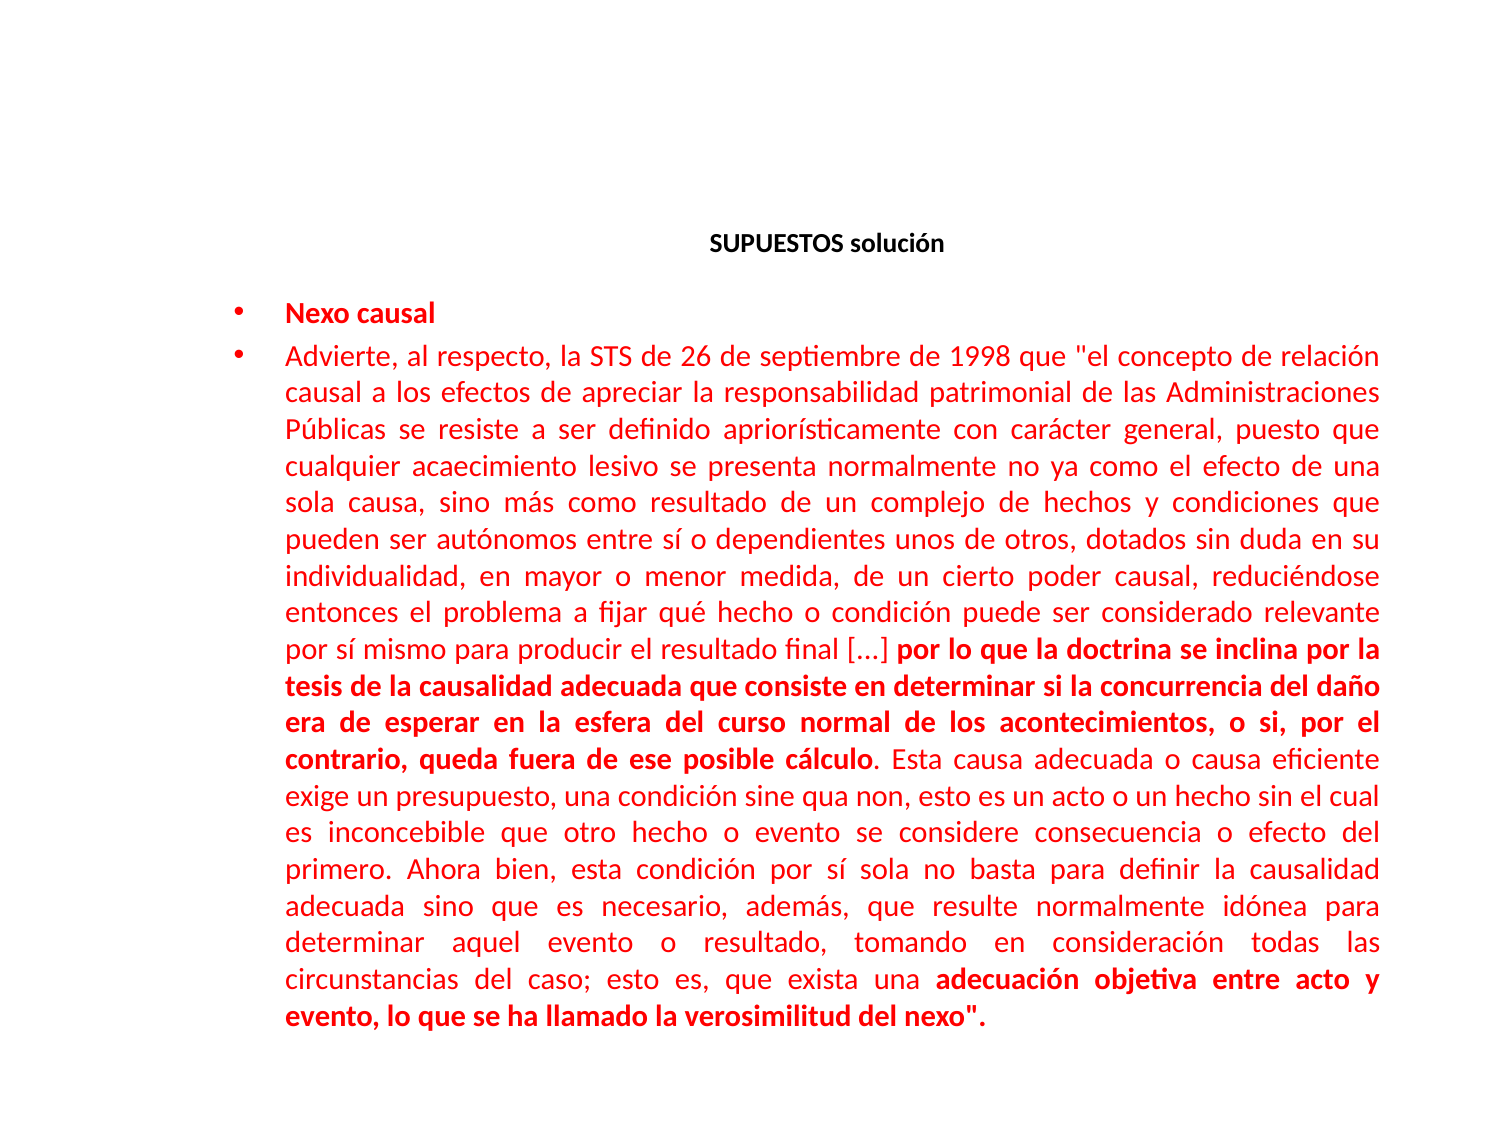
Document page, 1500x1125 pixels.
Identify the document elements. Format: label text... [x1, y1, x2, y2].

list Nexo causal Advierte, al respecto, la STS de 26 de septiembre de 1998 que "el concepto de relación causal a los efectos de apreciar la responsabilidad patrimonial de las Administraciones Públicas se resiste a ser definido apriorísticamente con carácter general, puesto que cualquier acaecimiento lesivo se presenta normalmente no ya como el efecto de una sola causa, sino más como resultado de un complejo de hechos y condiciones que pueden ser autónomos entre sí o dependientes unos de otros, dotados sin duda en su individualidad, en mayor o menor medida, de un cierto poder causal, reduciéndose entonces el problema a fijar qué hecho o condición puede ser considerado relevante por sí mismo para producir el resultado final [...] por lo que la doctrina se inclina por la tesis de la causalidad adecuada que consiste en determinar si la concurrencia del daño era de esperar en la esfera del curso normal de los acontecimientos, o si, por el contrario, queda fuera de ese posible cálculo. Esta causa adecuada o causa eficiente exige un presupuesto, una condición sine qua non, esto es un acto o un hecho sin el cual es inconcebible que otro hecho o evento se considere consecuencia o efecto del primero. Ahora bien, esta condición por sí sola no basta para definir la causalidad adecuada sino que es necesario, además, que resulte normalmente idónea para determinar aquel evento o resultado, tomando en consideración todas las circunstancias del caso; esto es, que exista una adecuación objetiva entre acto y evento, lo que se ha llamado la verosimilitud del nexo". [218, 285, 1395, 1045]
title SUPUESTOS solución [238, 217, 1416, 300]
